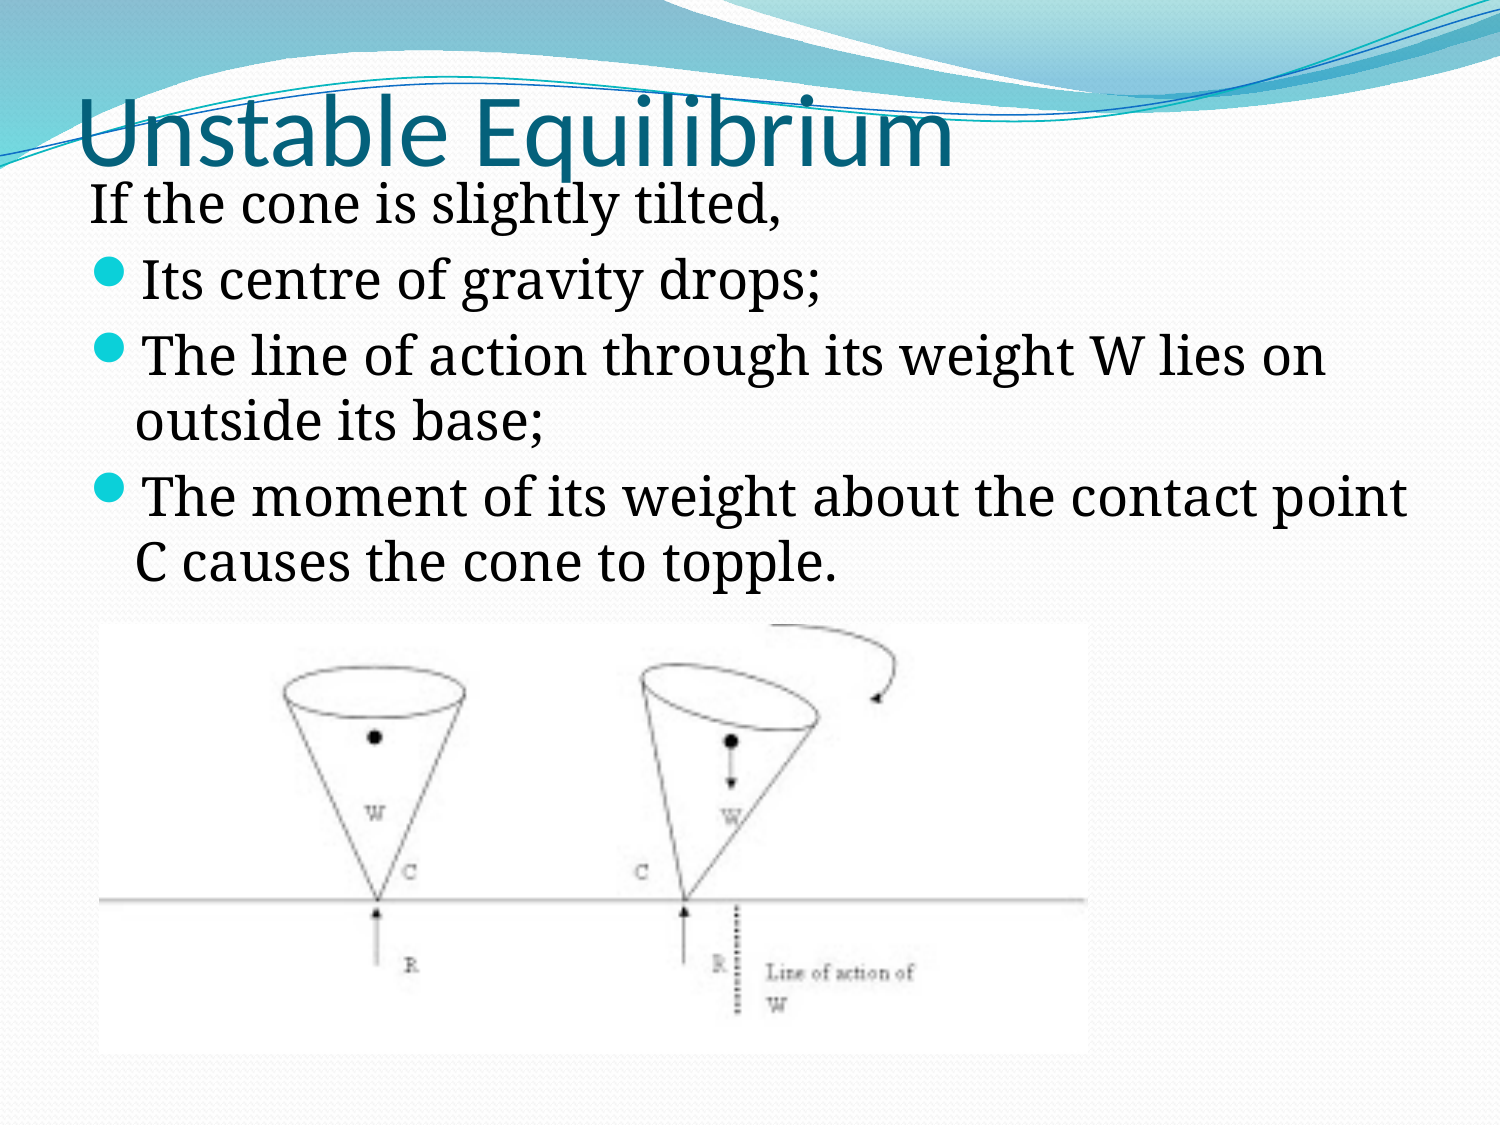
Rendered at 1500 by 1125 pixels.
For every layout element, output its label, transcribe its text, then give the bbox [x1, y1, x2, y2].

title Unstable Equilibrium [75, 0, 1425, 162]
picture [99, 624, 1088, 1055]
list If the cone is slightly tilted, Its centre of gravity drops; The line of action through its weight W lies on outside its base; The moment of its weight about the contact point C causes the cone to topple. [75, 162, 1425, 883]
